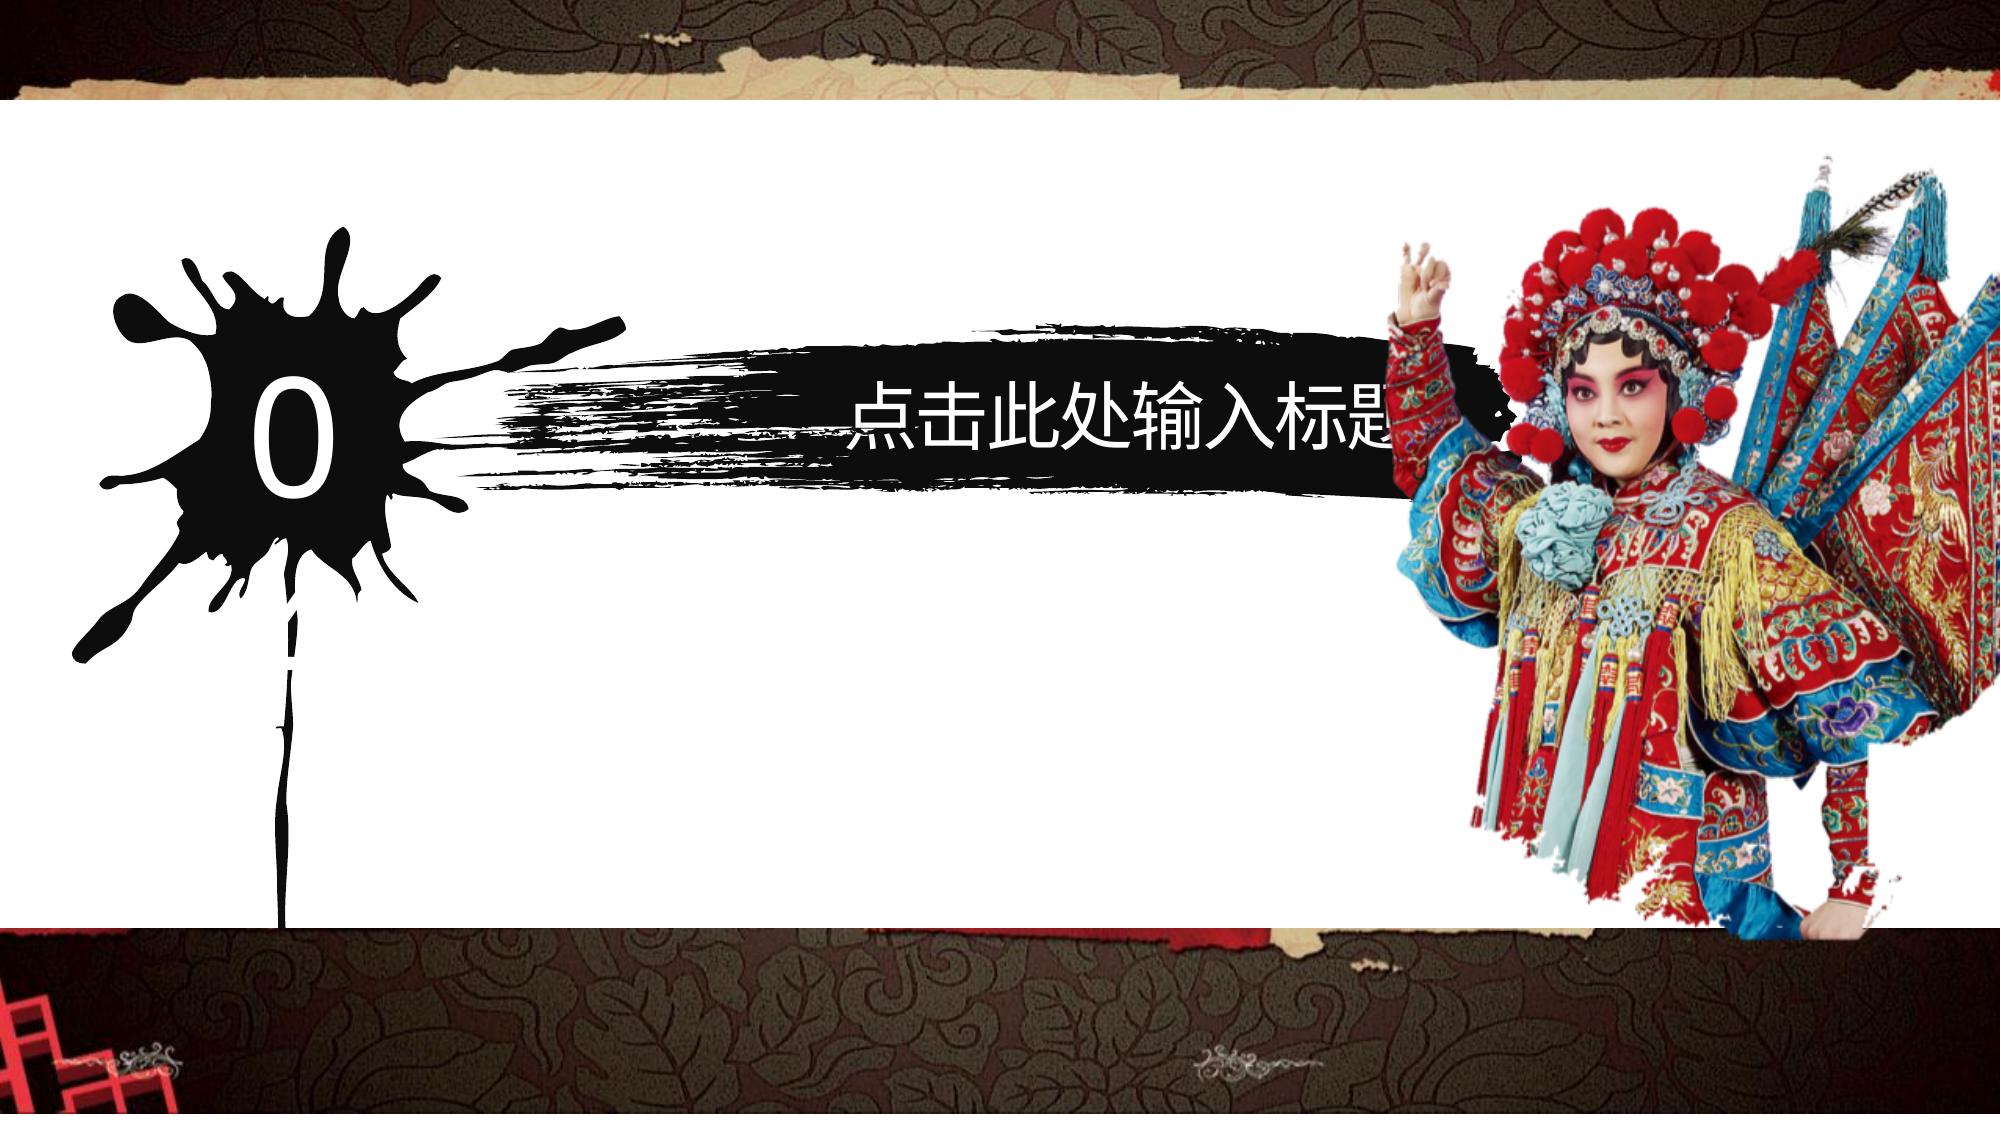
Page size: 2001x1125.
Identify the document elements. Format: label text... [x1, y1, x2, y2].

text_box [434, 323, 1300, 497]
text_box [275, 738, 292, 928]
text_box [434, 316, 626, 391]
text_box [434, 442, 443, 451]
text_box 04 [231, 323, 434, 738]
text_box [71, 226, 442, 664]
text_box [434, 492, 469, 513]
picture [0, 147, 2000, 1114]
text_box 点击此处输入标题 [828, 362, 1300, 467]
picture [0, 0, 2000, 100]
